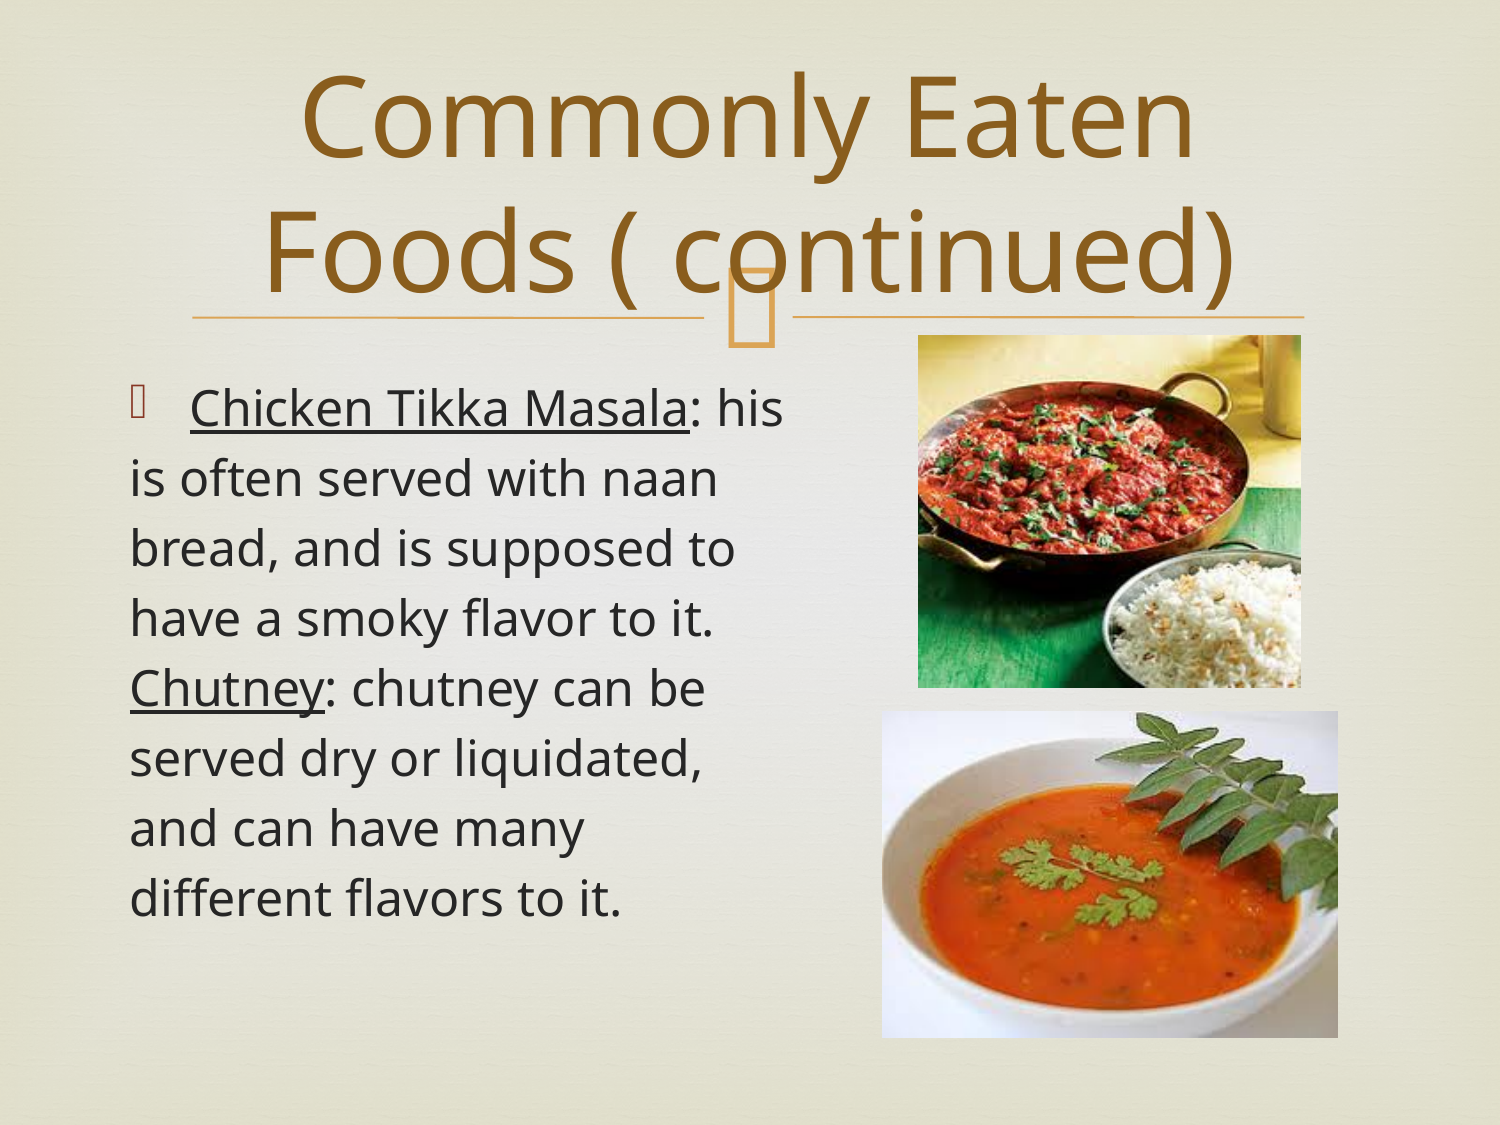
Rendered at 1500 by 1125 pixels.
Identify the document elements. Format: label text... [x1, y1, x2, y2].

list Chicken Tikka Masala: his is often served with naan bread, and is supposed to have a smoky flavor to it. Chutney: chutney can be served dry or liquidated, and can have many different flavors to it. [114, 368, 1386, 1005]
picture [918, 334, 1302, 688]
title Commonly Eaten Foods ( continued) [112, 93, 1386, 267]
picture [881, 710, 1339, 1039]
